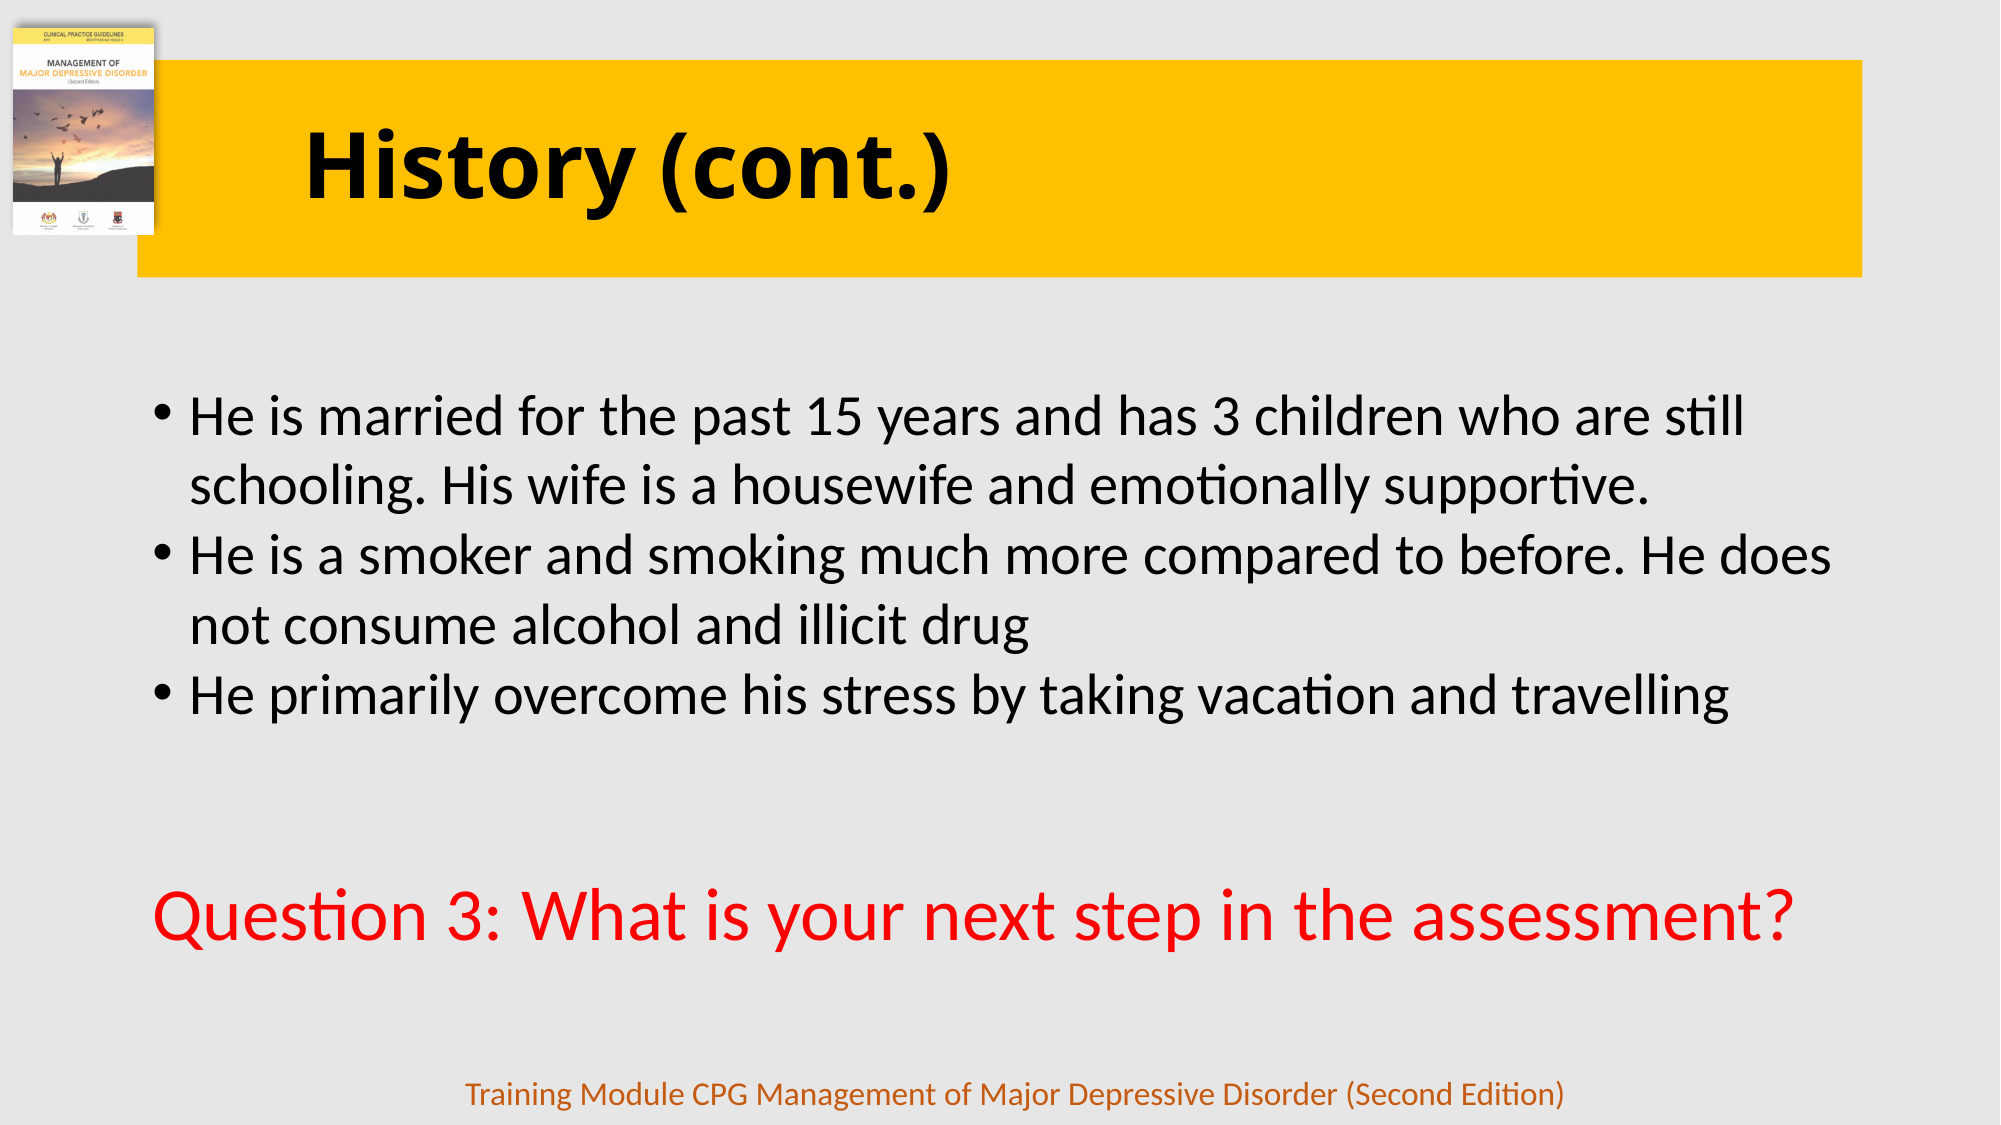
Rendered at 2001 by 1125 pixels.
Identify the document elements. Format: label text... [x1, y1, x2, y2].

picture [13, 28, 154, 235]
text_box Training Module CPG Management of Major Depressive Disorder (Second Edition) [450, 1065, 1832, 1120]
list He is married for the past 15 years and has 3 children who are still schooling. His wife is a housewife and emotionally supportive. He is a smoker and smoking much more compared to before. He does not consume alcohol and illicit drug He primarily overcome his stress by taking vacation and travelling Question 3: What is your next step in the assessment? [137, 299, 1863, 1014]
title History (cont.) [137, 59, 1863, 278]
